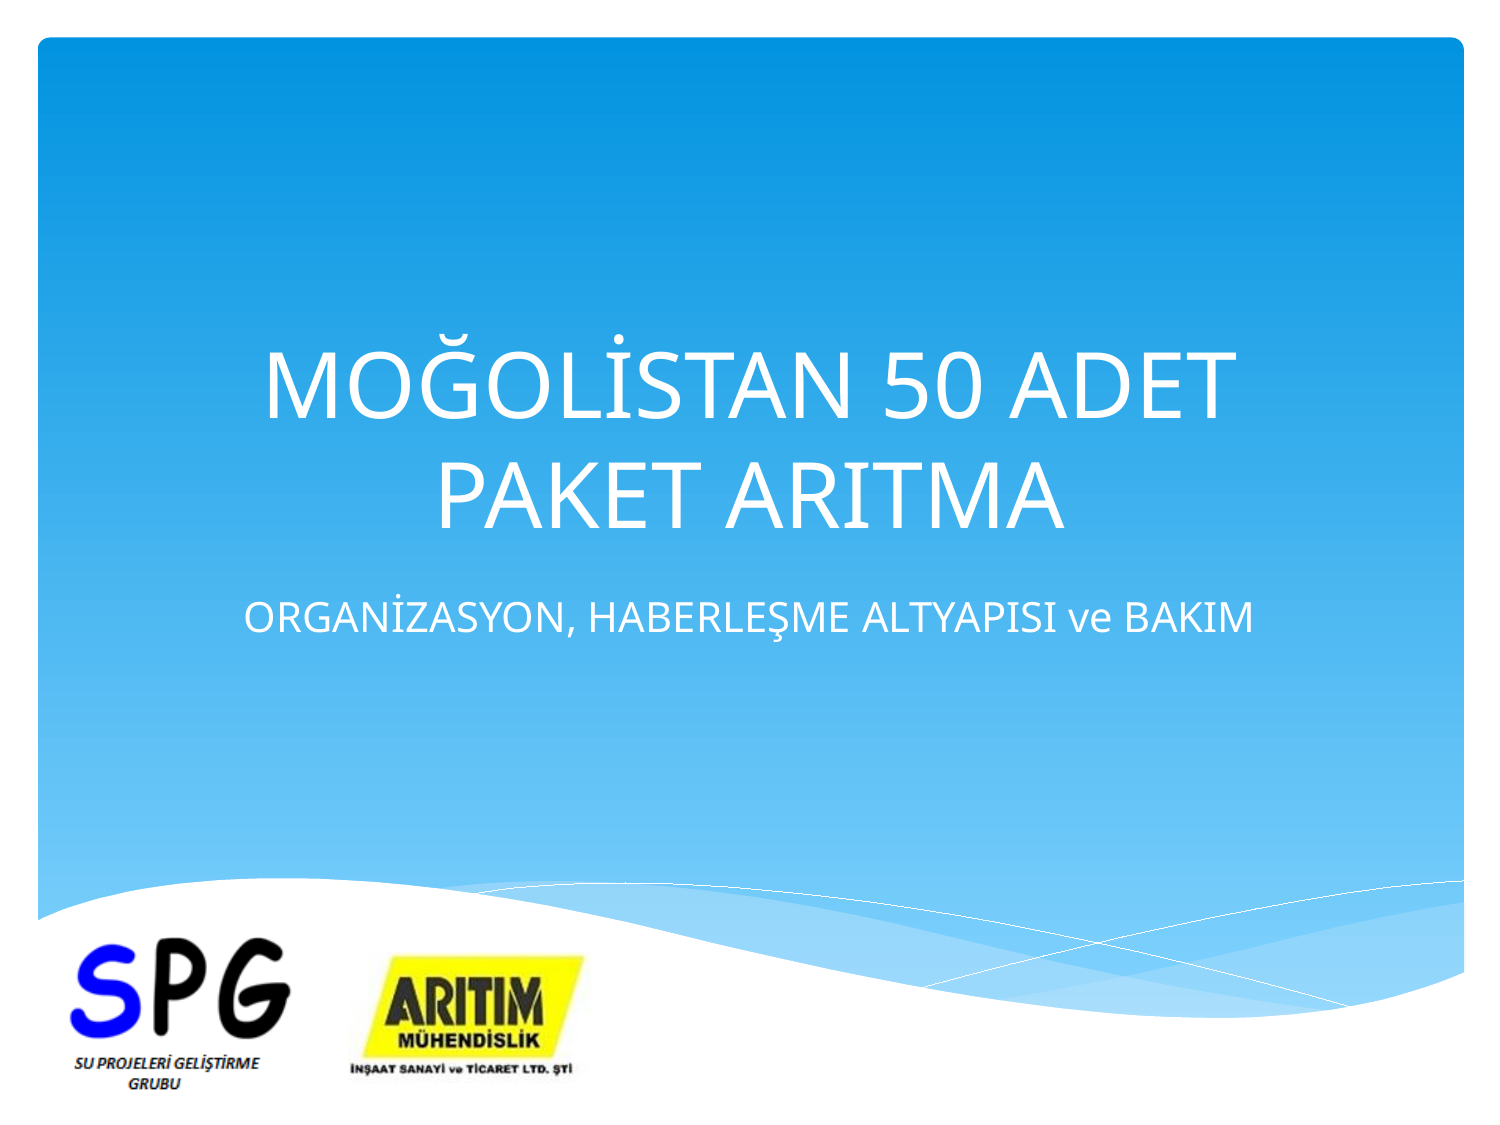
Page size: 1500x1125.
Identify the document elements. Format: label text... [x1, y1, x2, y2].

picture [64, 937, 295, 1099]
title MOĞOLİSTAN 50 ADET PAKET ARITMA [112, 262, 1388, 555]
picture [348, 952, 593, 1084]
subtitle ORGANİZASYON, HABERLEŞME ALTYAPISI ve BAKIM [225, 583, 1275, 825]
